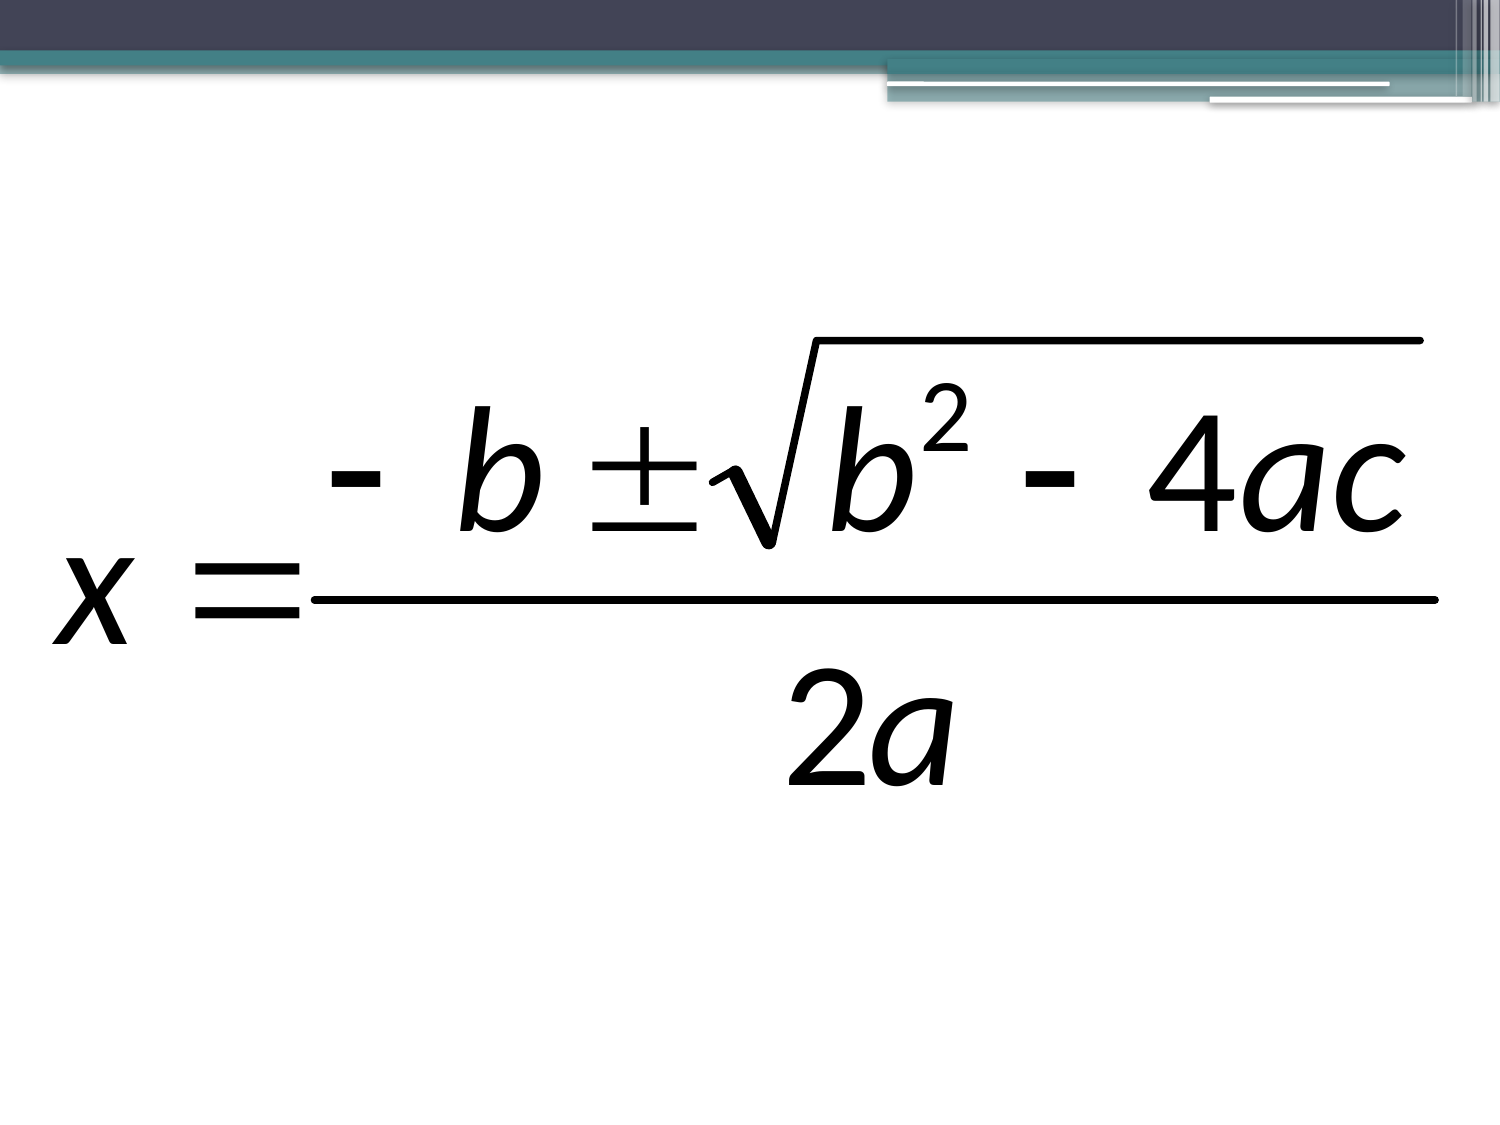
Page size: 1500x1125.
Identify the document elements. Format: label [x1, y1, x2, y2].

text_box [22, 299, 1477, 825]
